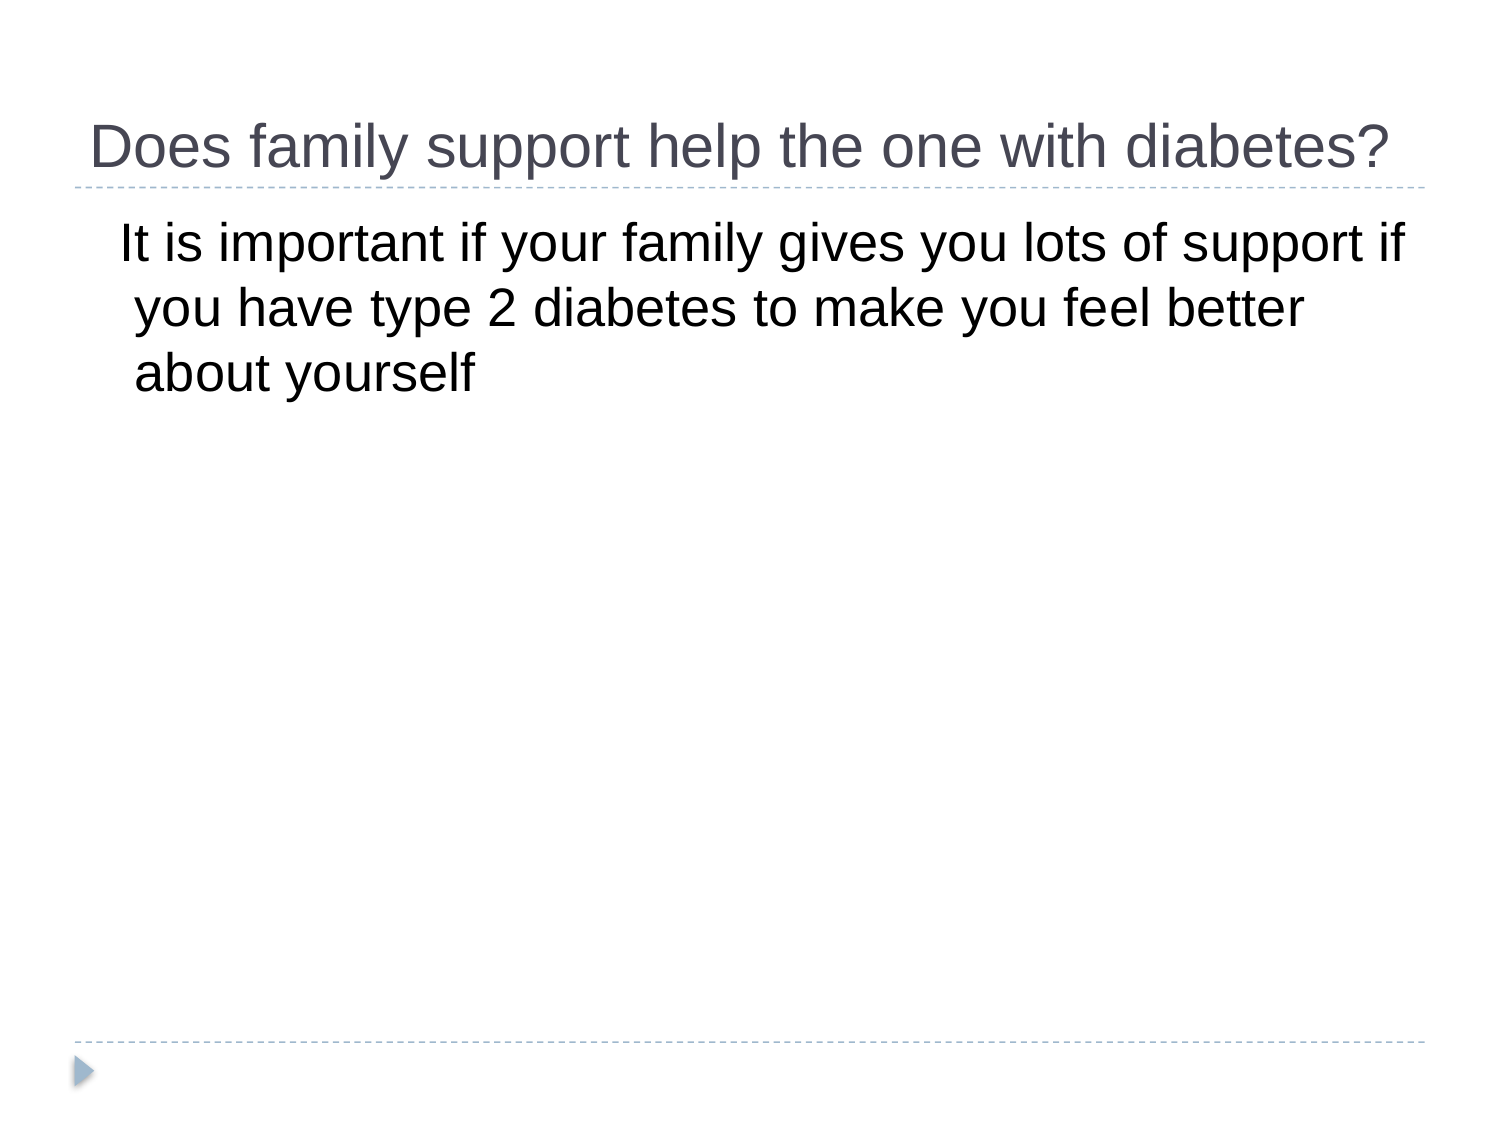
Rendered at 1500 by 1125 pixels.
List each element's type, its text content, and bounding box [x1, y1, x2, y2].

title Does family support help the one with diabetes? [75, 24, 1425, 188]
list It is important if your family gives you lots of support if you have type 2 diabetes to make you feel better about yourself [75, 200, 1425, 1006]
